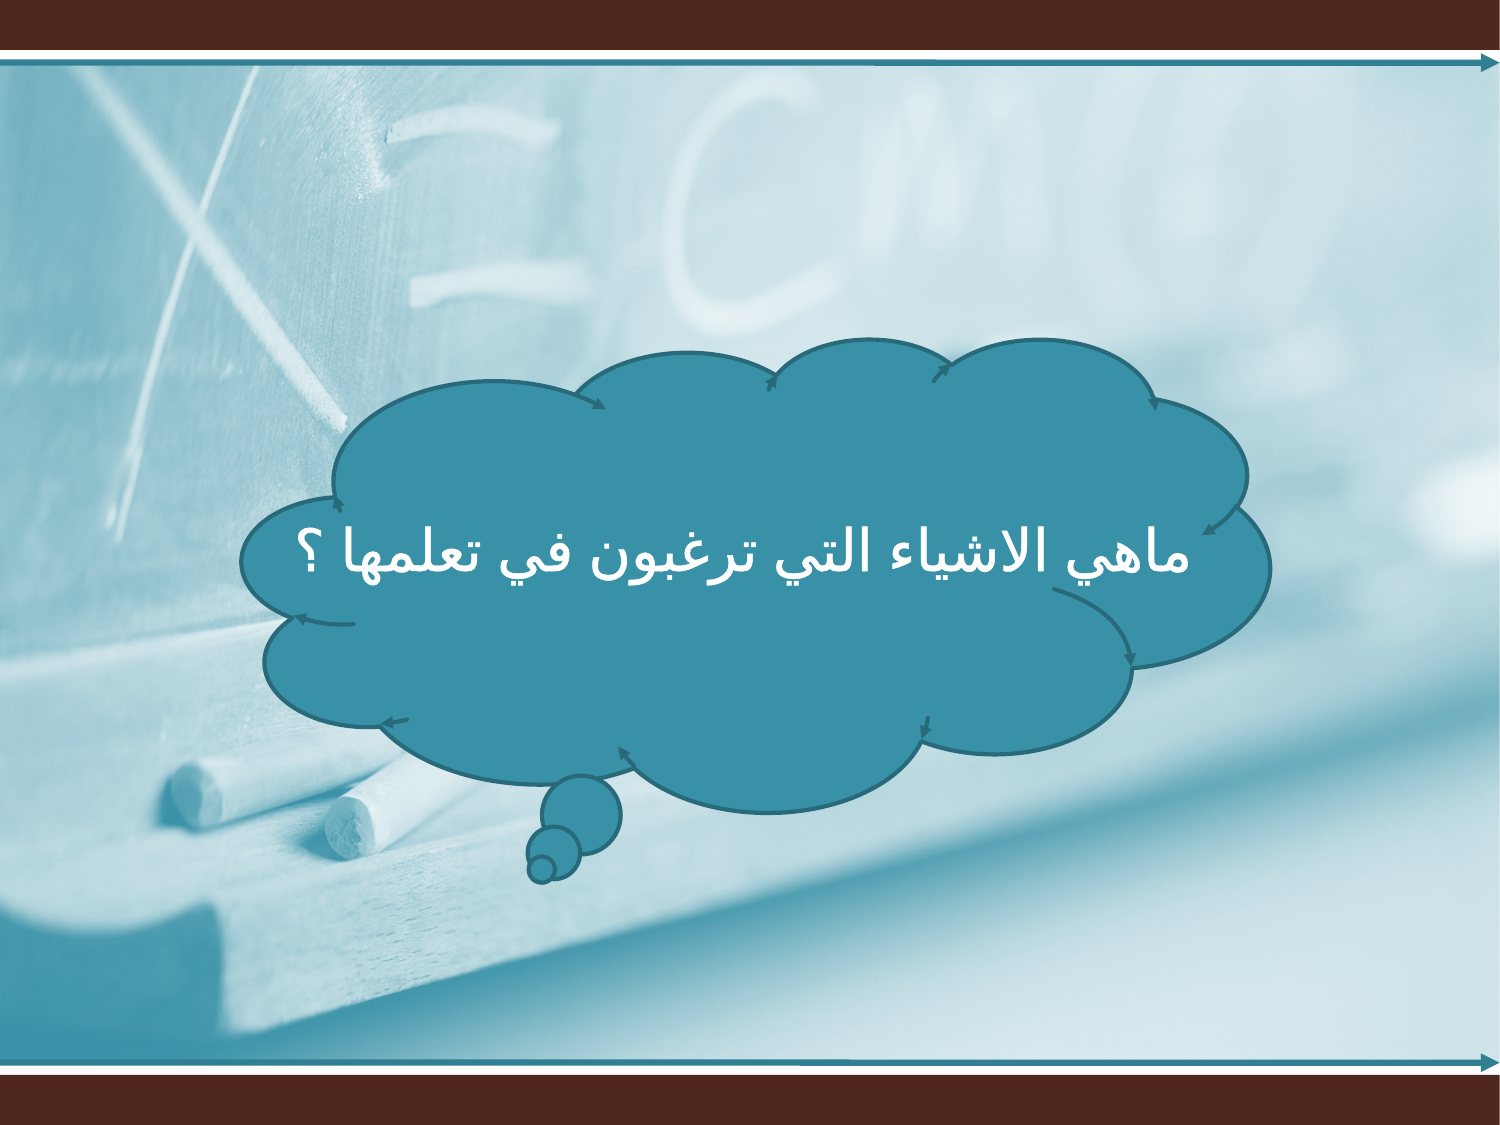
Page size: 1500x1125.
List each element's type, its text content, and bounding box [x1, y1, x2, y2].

picture [0, 64, 1500, 1062]
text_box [240, 339, 1271, 883]
list ماهي الاشياء التي ترغبون في تعلمها ؟ [217, 302, 1269, 591]
